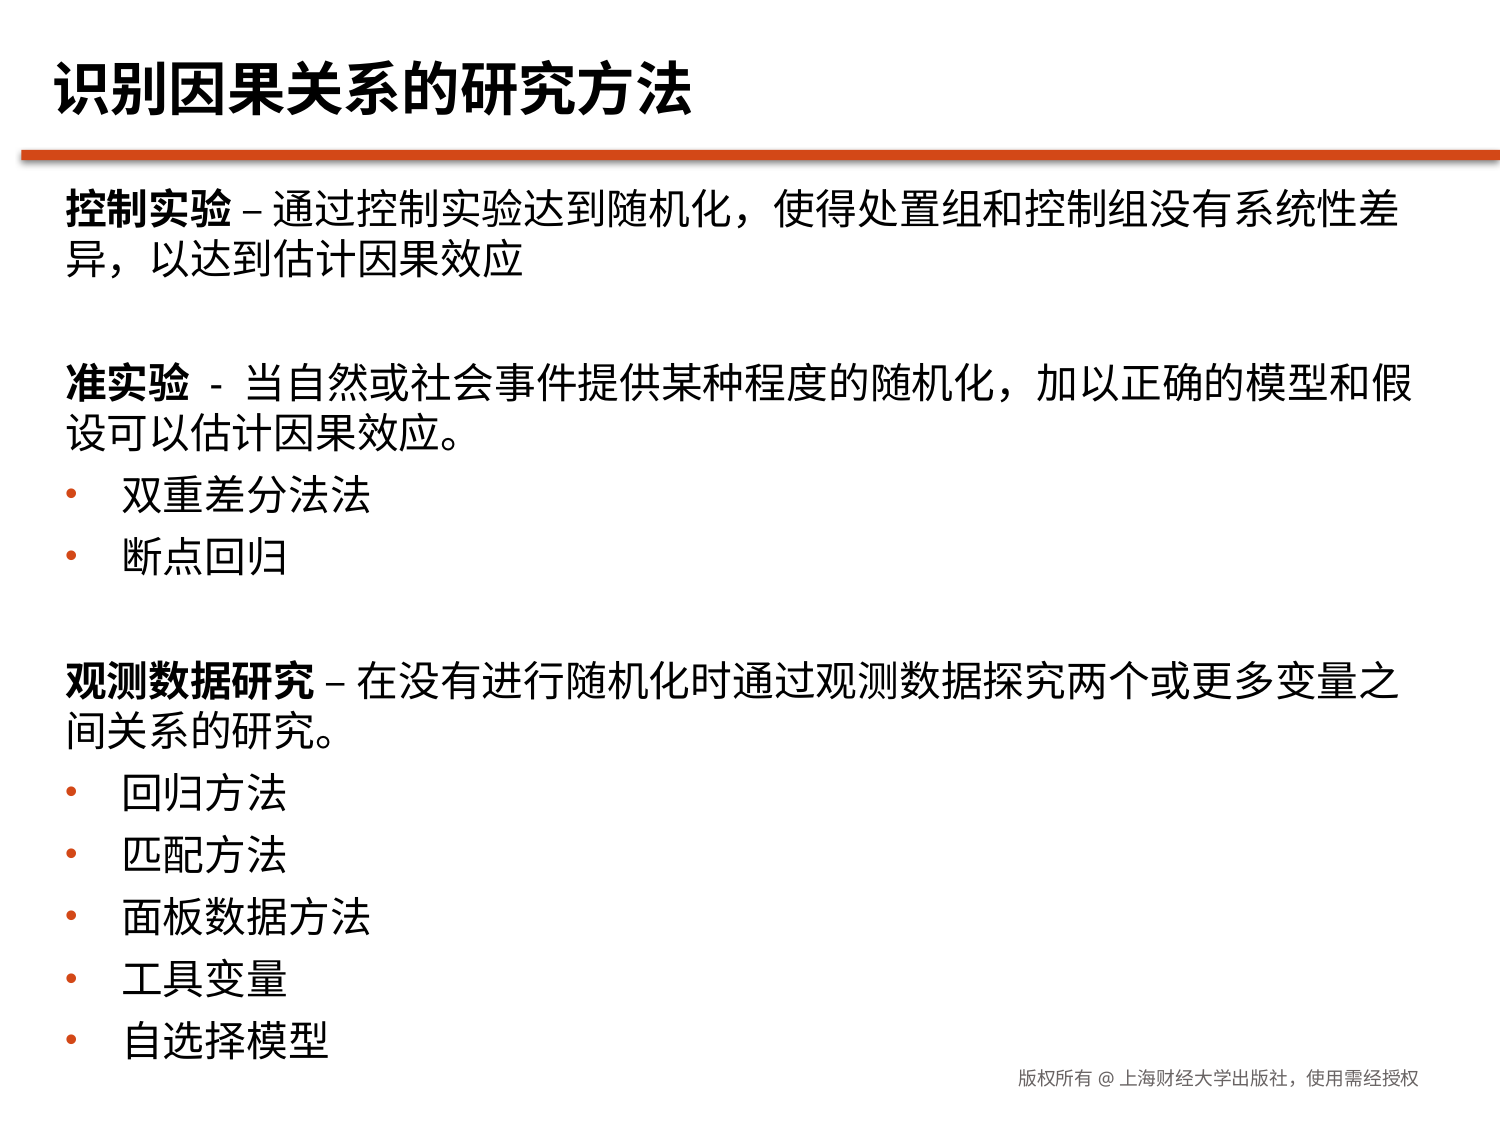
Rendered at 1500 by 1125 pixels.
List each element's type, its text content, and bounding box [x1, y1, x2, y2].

footer 版权所有@上海财经大学出版社，使用需经授权 [975, 1046, 1463, 1109]
title 识别因果关系的研究方法 [37, 50, 1369, 138]
list 控制实验 – 通过控制实验达到随机化，使得处置组和控制组没有系统性差异，以达到估计因果效应 准实验 - 当自然或社会事件提供某种程度的随机化，加以正确的模型和假设可以估计因果效应。 双重差分法法 断点回归 观测数据研究 – 在没有进行随机化时通过观测数据探究两个或更多变量之间关系的研究。 回归方法 匹配方法 面板数据方法 工具变量 自选择模型 [50, 174, 1450, 1032]
